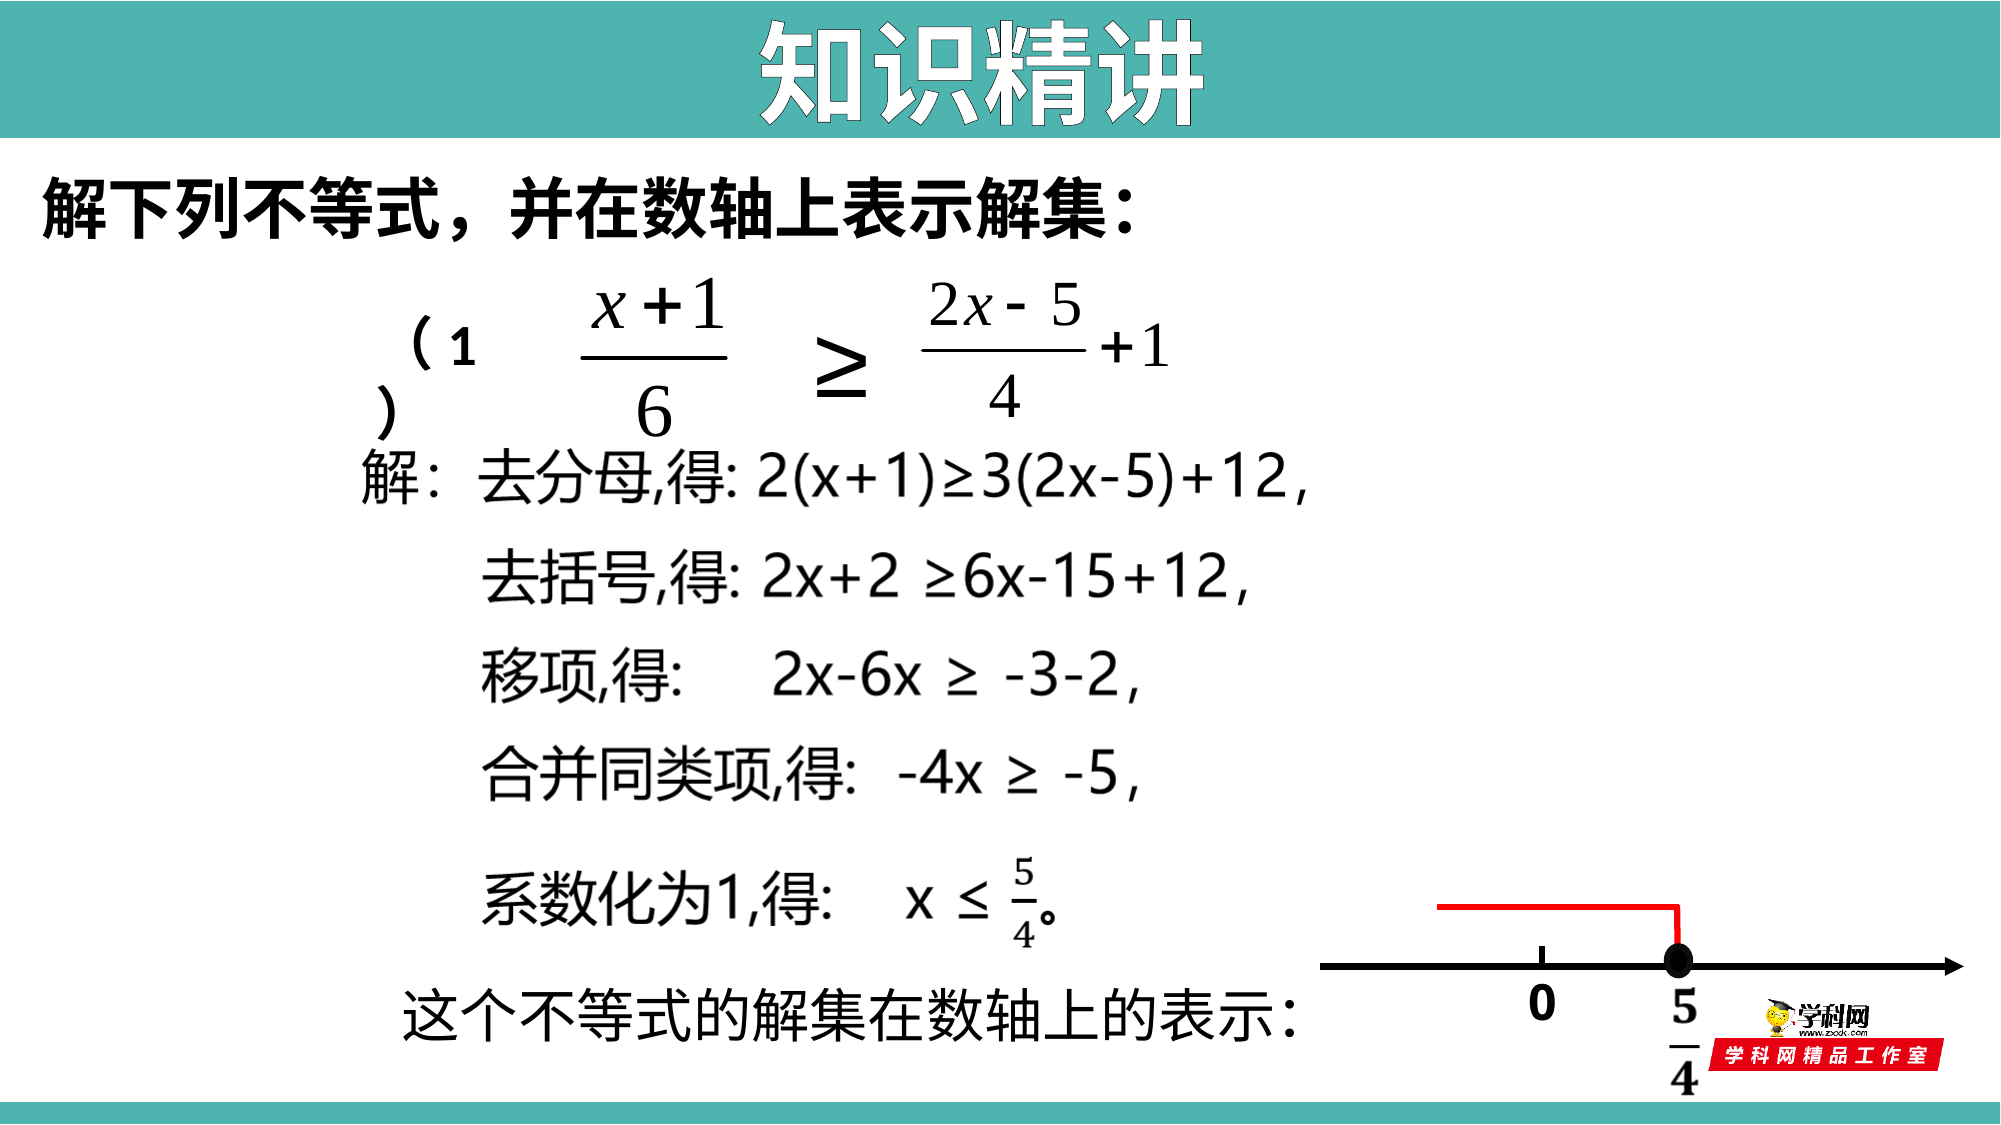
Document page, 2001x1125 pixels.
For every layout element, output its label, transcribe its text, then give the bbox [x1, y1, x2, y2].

text_box 知识精讲 [742, 0, 1223, 146]
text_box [1320, 904, 1964, 1104]
text_box 这个不等式的解集在数轴上的表示： [387, 943, 1320, 1057]
text_box [346, 410, 1321, 968]
picture [0, 1, 2001, 1124]
text_box 解下列不等式，并在数轴上表示解集： [26, 159, 1140, 254]
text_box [360, 247, 1182, 461]
